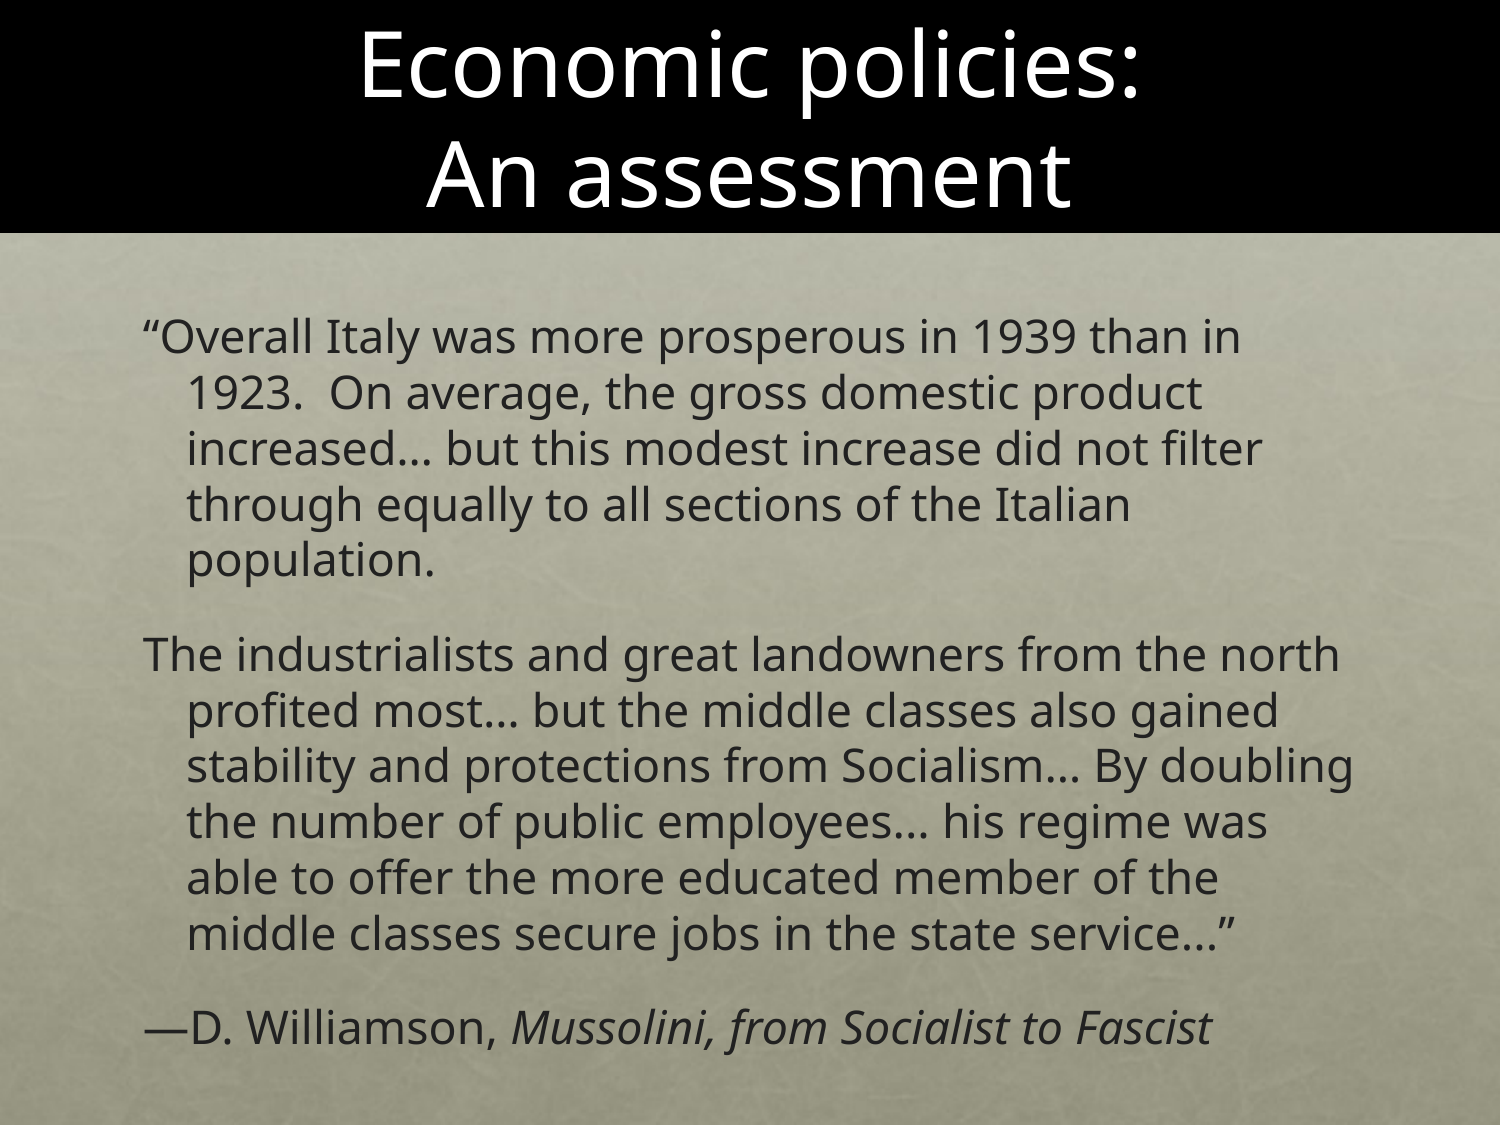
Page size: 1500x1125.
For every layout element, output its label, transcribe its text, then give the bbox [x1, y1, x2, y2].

list “Overall Italy was more prosperous in 1939 than in 1923. On average, the gross domestic product increased… but this modest increase did not filter through equally to all sections of the Italian population. The industrialists and great landowners from the north profited most… but the middle classes also gained stability and protections from Socialism… By doubling the number of public employees... his regime was able to offer the more educated member of the middle classes secure jobs in the state service...” —D. Williamson, Mussolini, from Socialist to Fascist [127, 299, 1372, 1125]
picture [0, 214, 1500, 1125]
title Economic policies: An assessment [127, 10, 1372, 221]
